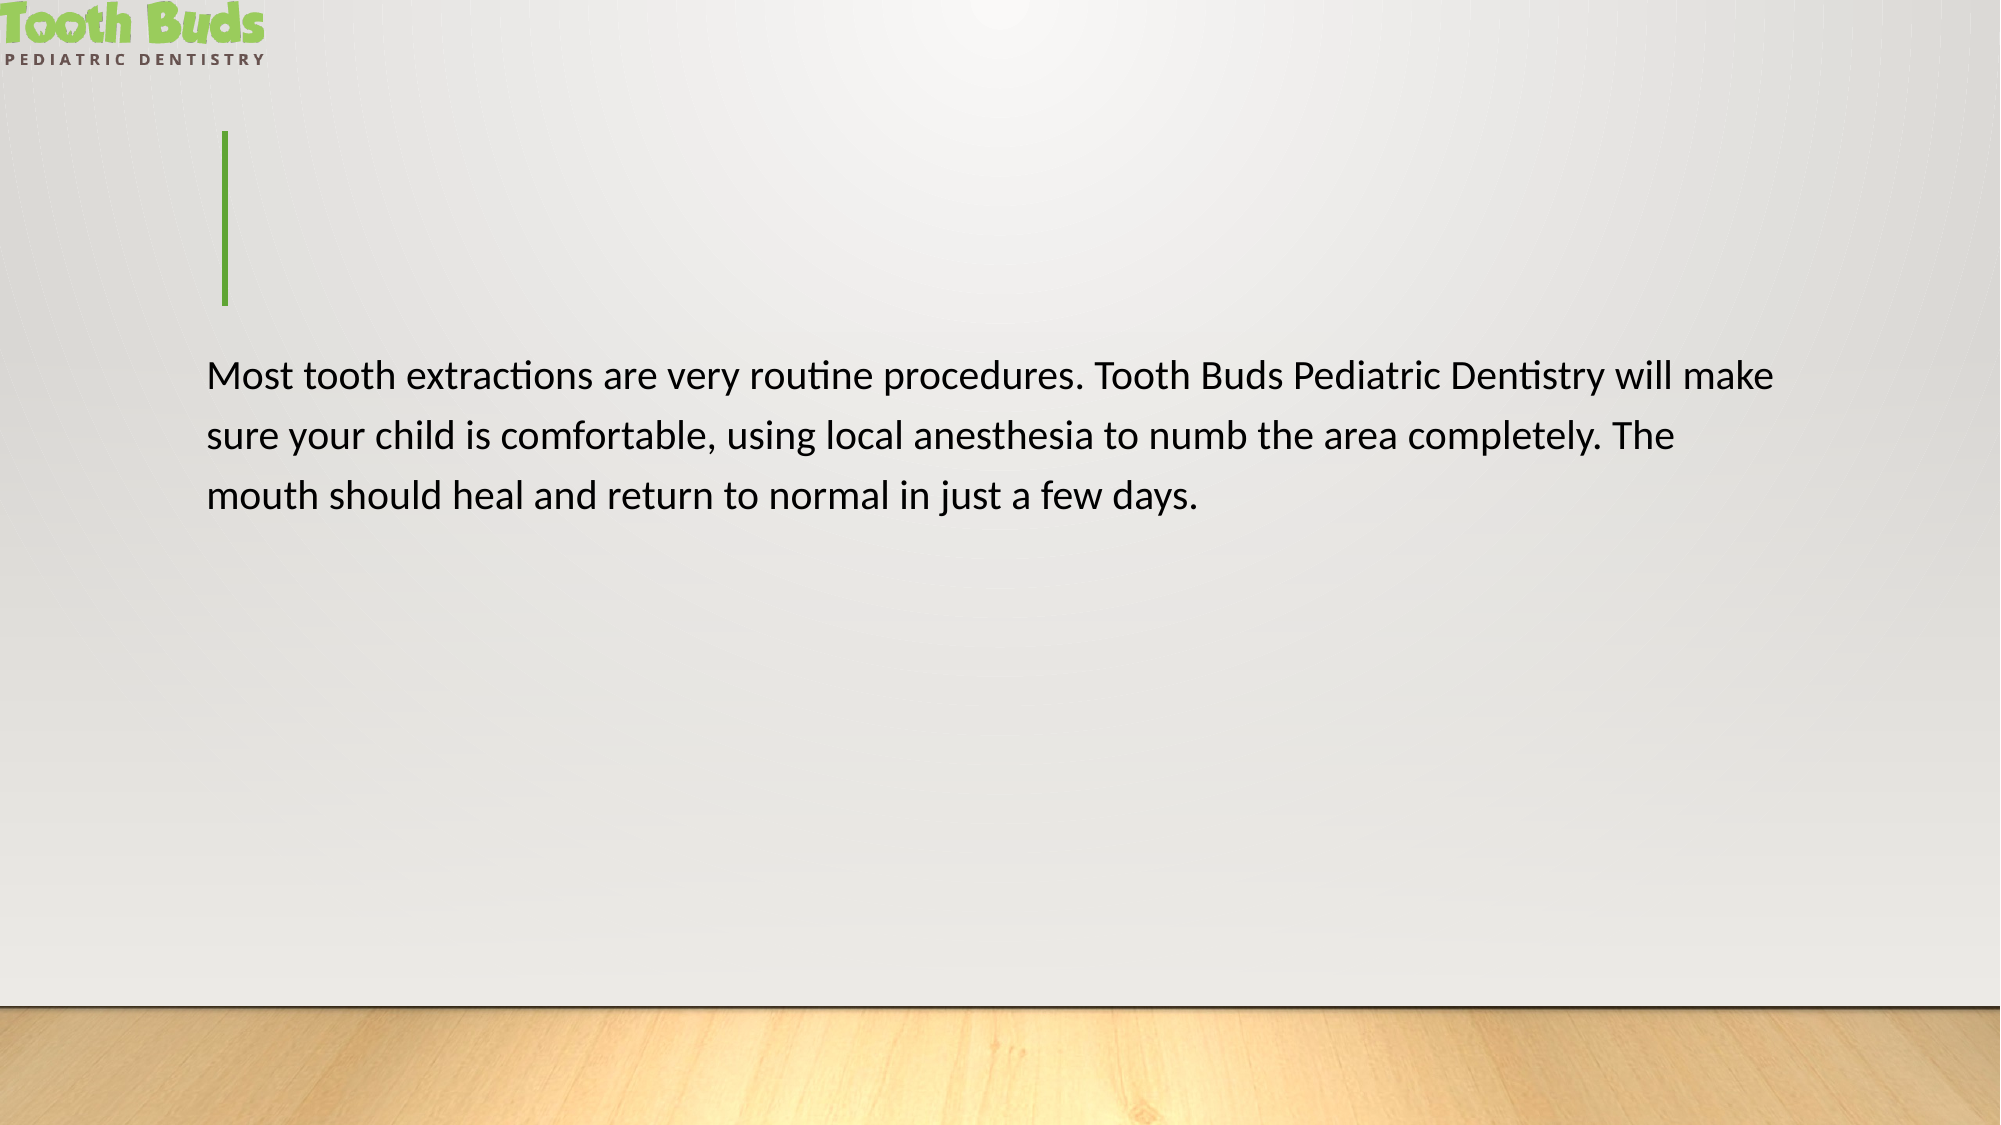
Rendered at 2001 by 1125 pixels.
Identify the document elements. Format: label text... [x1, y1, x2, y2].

picture [0, 0, 264, 65]
picture [0, 1006, 2000, 1125]
list Most tooth extractions are very routine procedures. Tooth Buds Pediatric Dentistry will make sure your child is comfortable, using local anesthesia to numb the area completely. The mouth should heal and return to normal in just a few days. [191, 330, 1814, 993]
